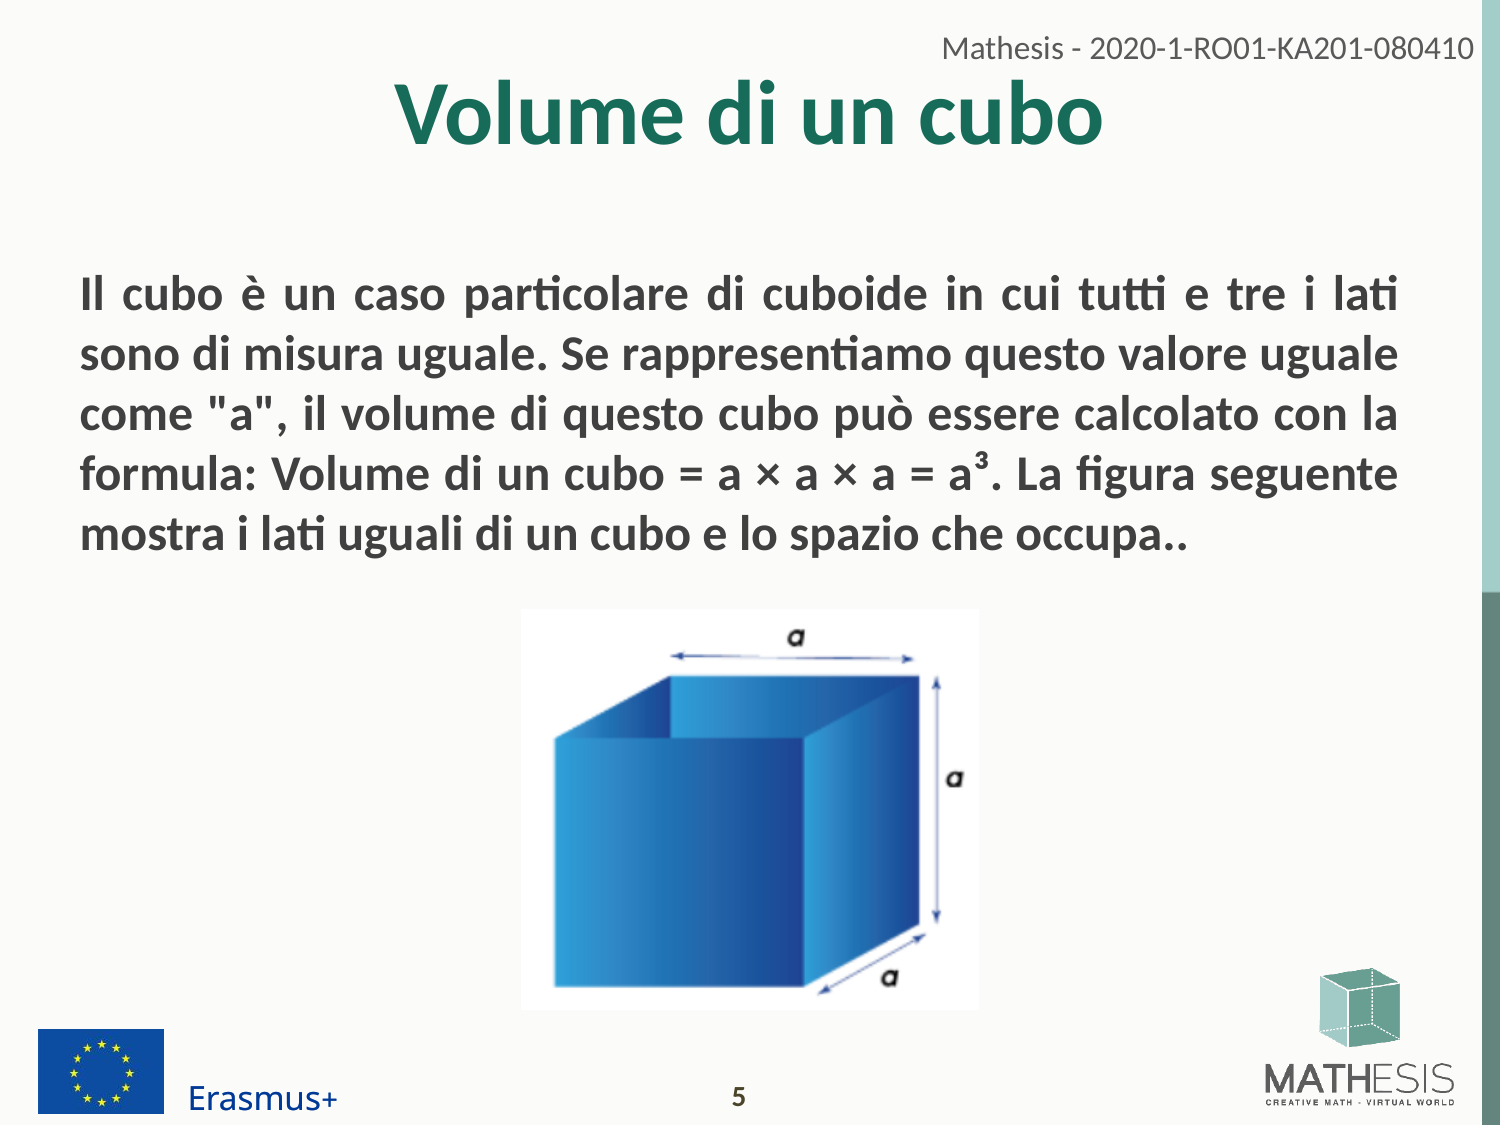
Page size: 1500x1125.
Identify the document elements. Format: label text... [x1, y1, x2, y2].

list Il cubo è un caso particolare di cuboide in cui tutti e tre i lati sono di misura uguale. Se rappresentiamo questo valore uguale come "a", il volume di questo cubo può essere calcolato con la formula: Volume di un cubo = a × a × a = a³. La figura seguente mostra i lati uguali di un cubo e lo spazio che occupa.. [64, 252, 1415, 1125]
picture [521, 609, 979, 1010]
title Volume di un cubo [75, 45, 1425, 233]
picture [38, 1029, 64, 1114]
